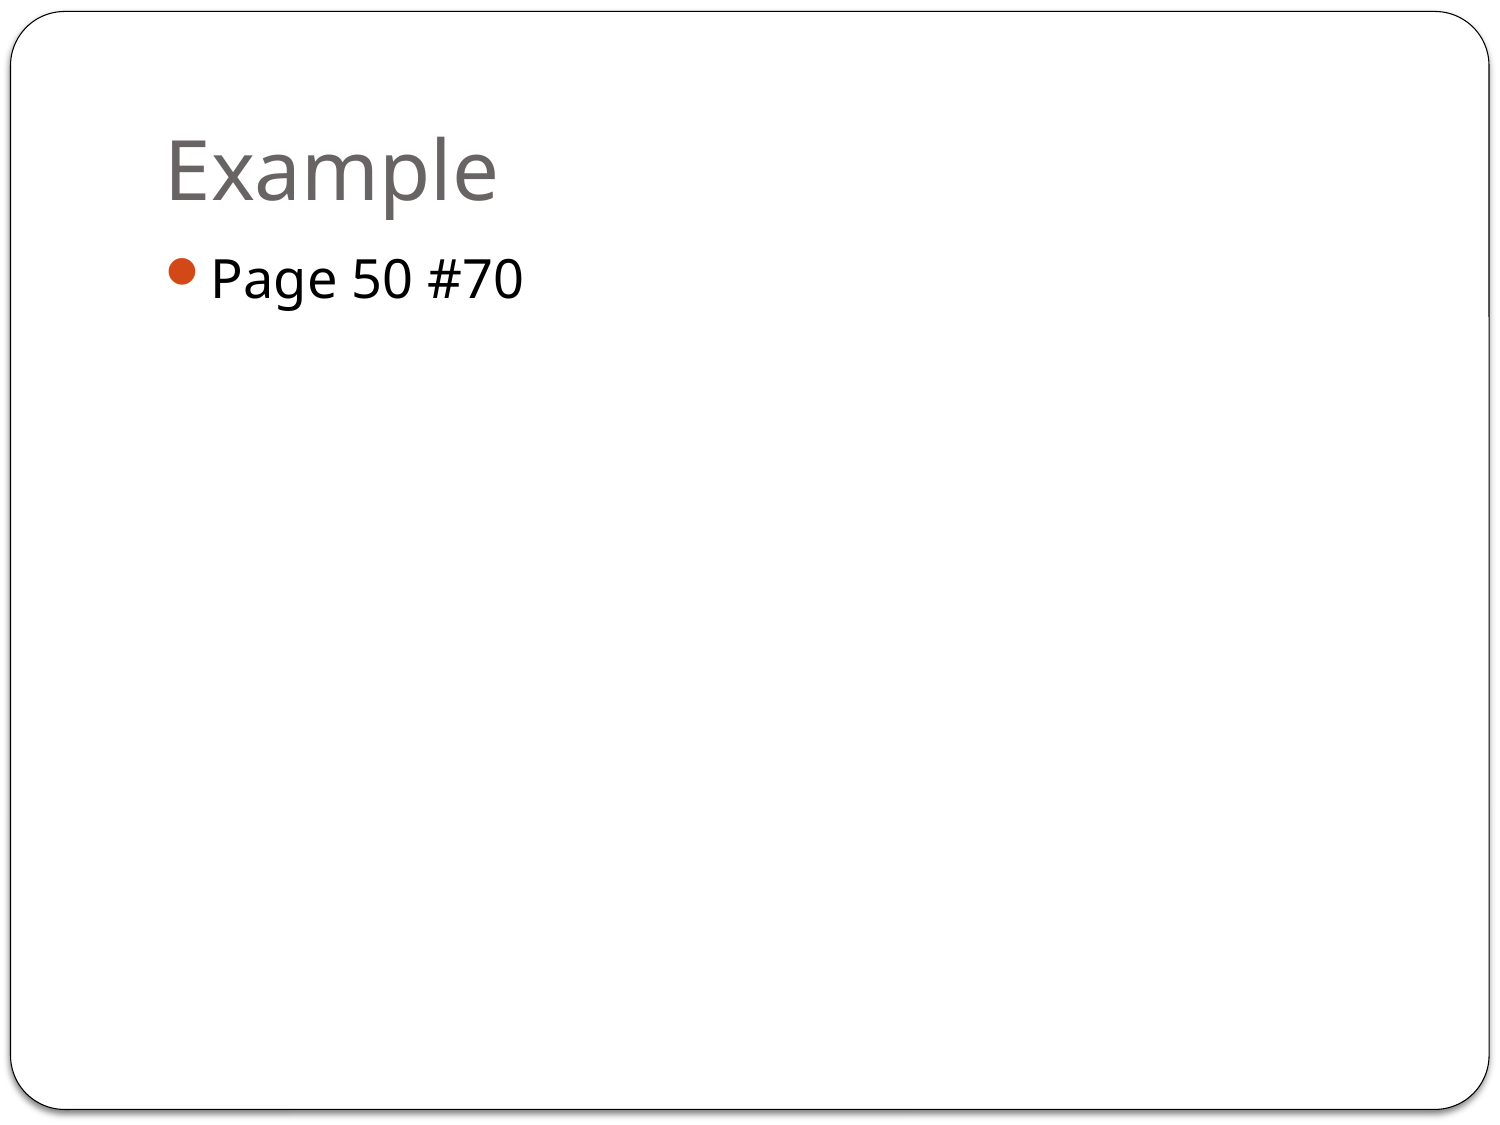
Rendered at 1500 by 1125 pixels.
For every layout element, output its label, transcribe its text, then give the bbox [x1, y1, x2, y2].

list Page 50 #70 [150, 237, 1425, 988]
title Example [150, 45, 1425, 233]
